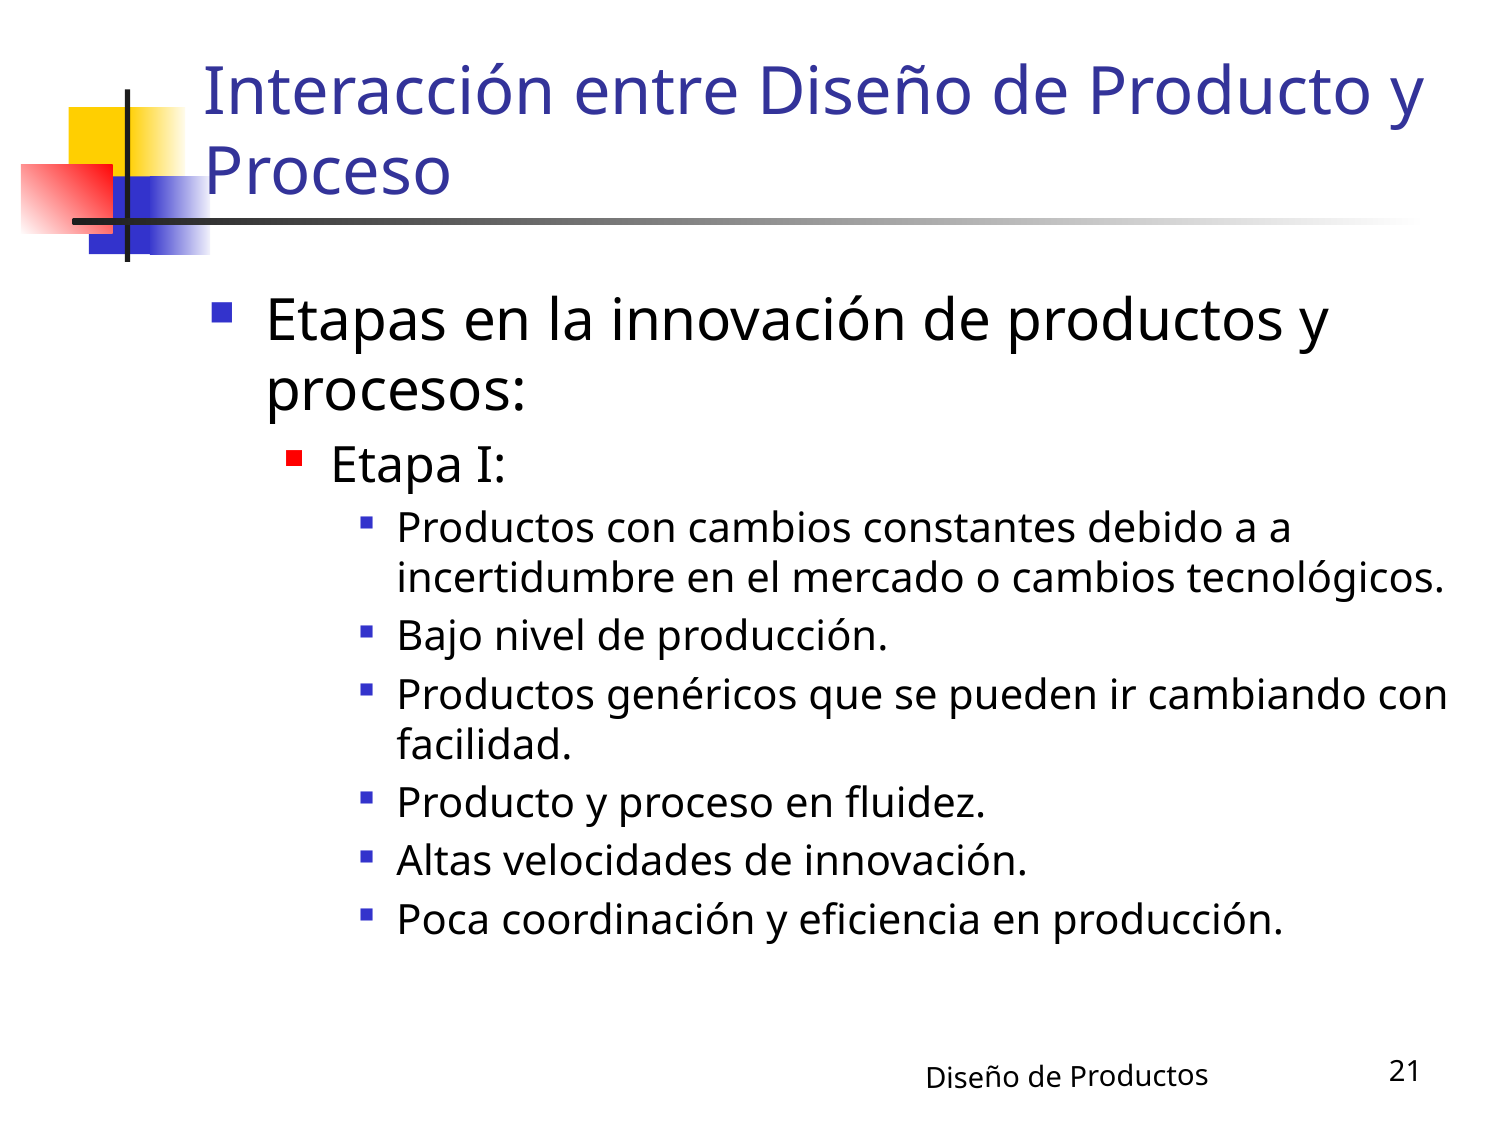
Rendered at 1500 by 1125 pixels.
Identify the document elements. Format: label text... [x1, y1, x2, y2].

title Interacción entre Diseño de Producto y Proceso [188, 27, 1468, 216]
slide_number 21 [1124, 1024, 1438, 1101]
list Etapas en la innovación de productos y procesos: Etapa I: Productos con cambios constantes debido a a incertidumbre en el mercado o cambios tecnológicos. Bajo nivel de producción. Productos genéricos que se pueden ir cambiando con facilidad. Producto y proceso en fluidez. Altas velocidades de innovación. Poca coordinación y eficiencia en producción. [193, 274, 1470, 1007]
footer Diseño de Productos [794, 1028, 1422, 1109]
